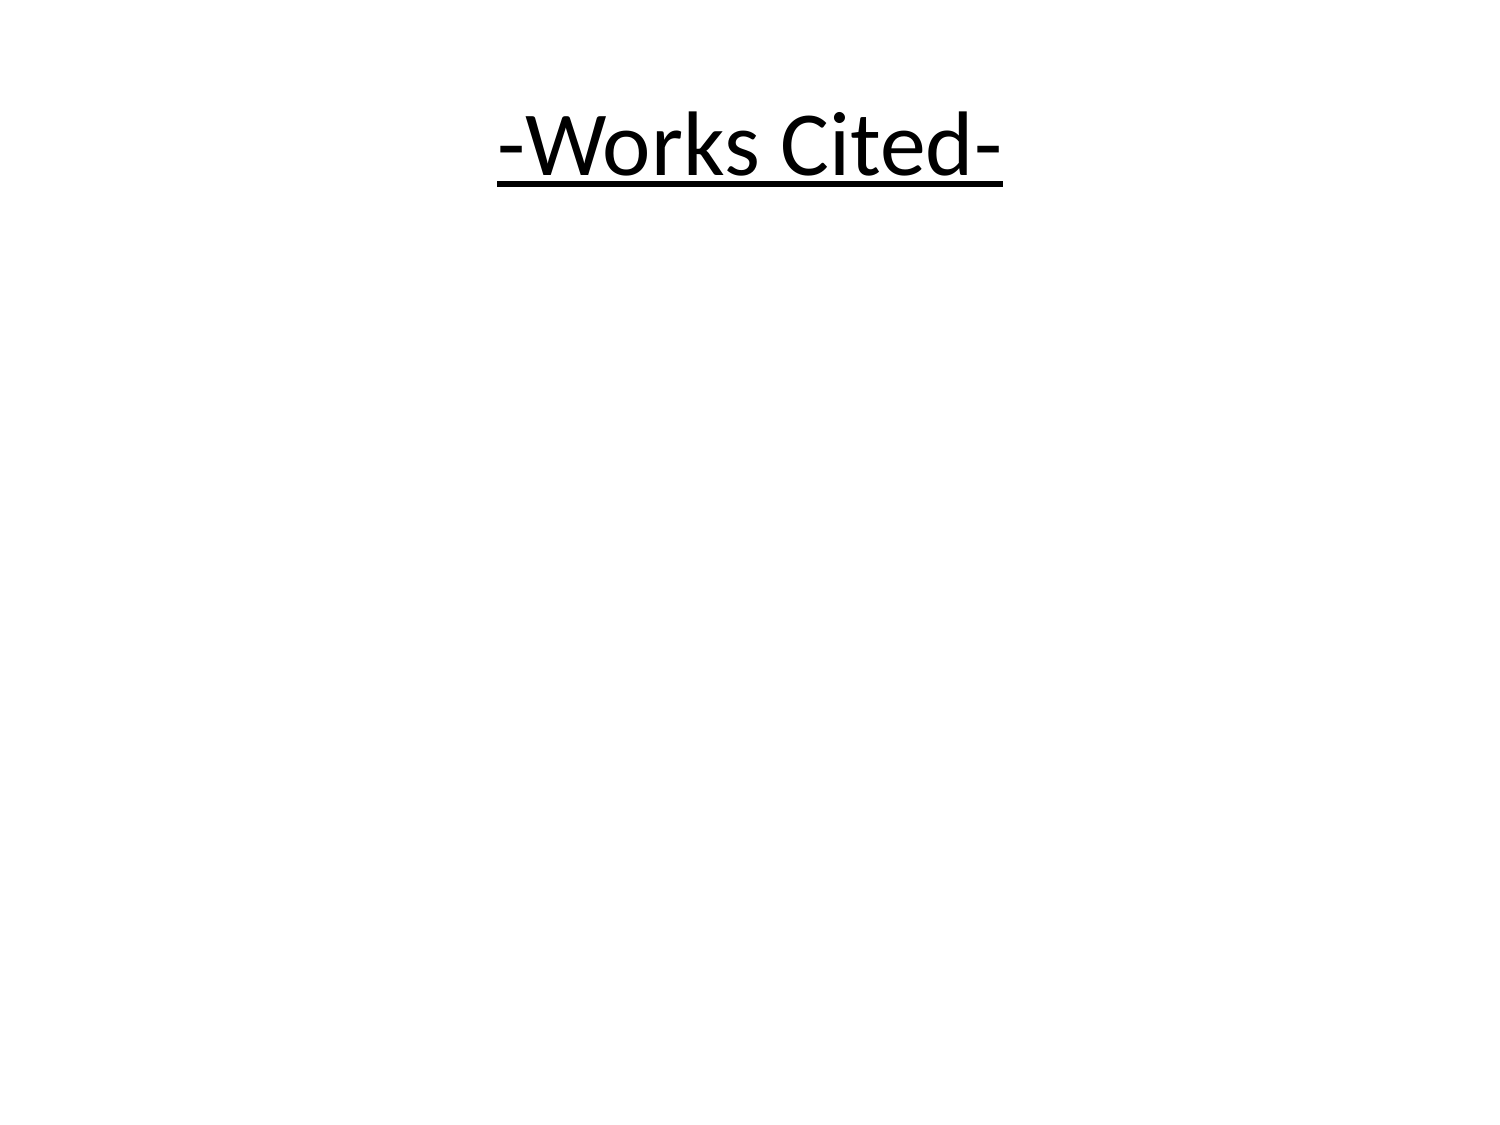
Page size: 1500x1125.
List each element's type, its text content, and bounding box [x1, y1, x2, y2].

title -Works Cited- [75, 45, 1425, 233]
